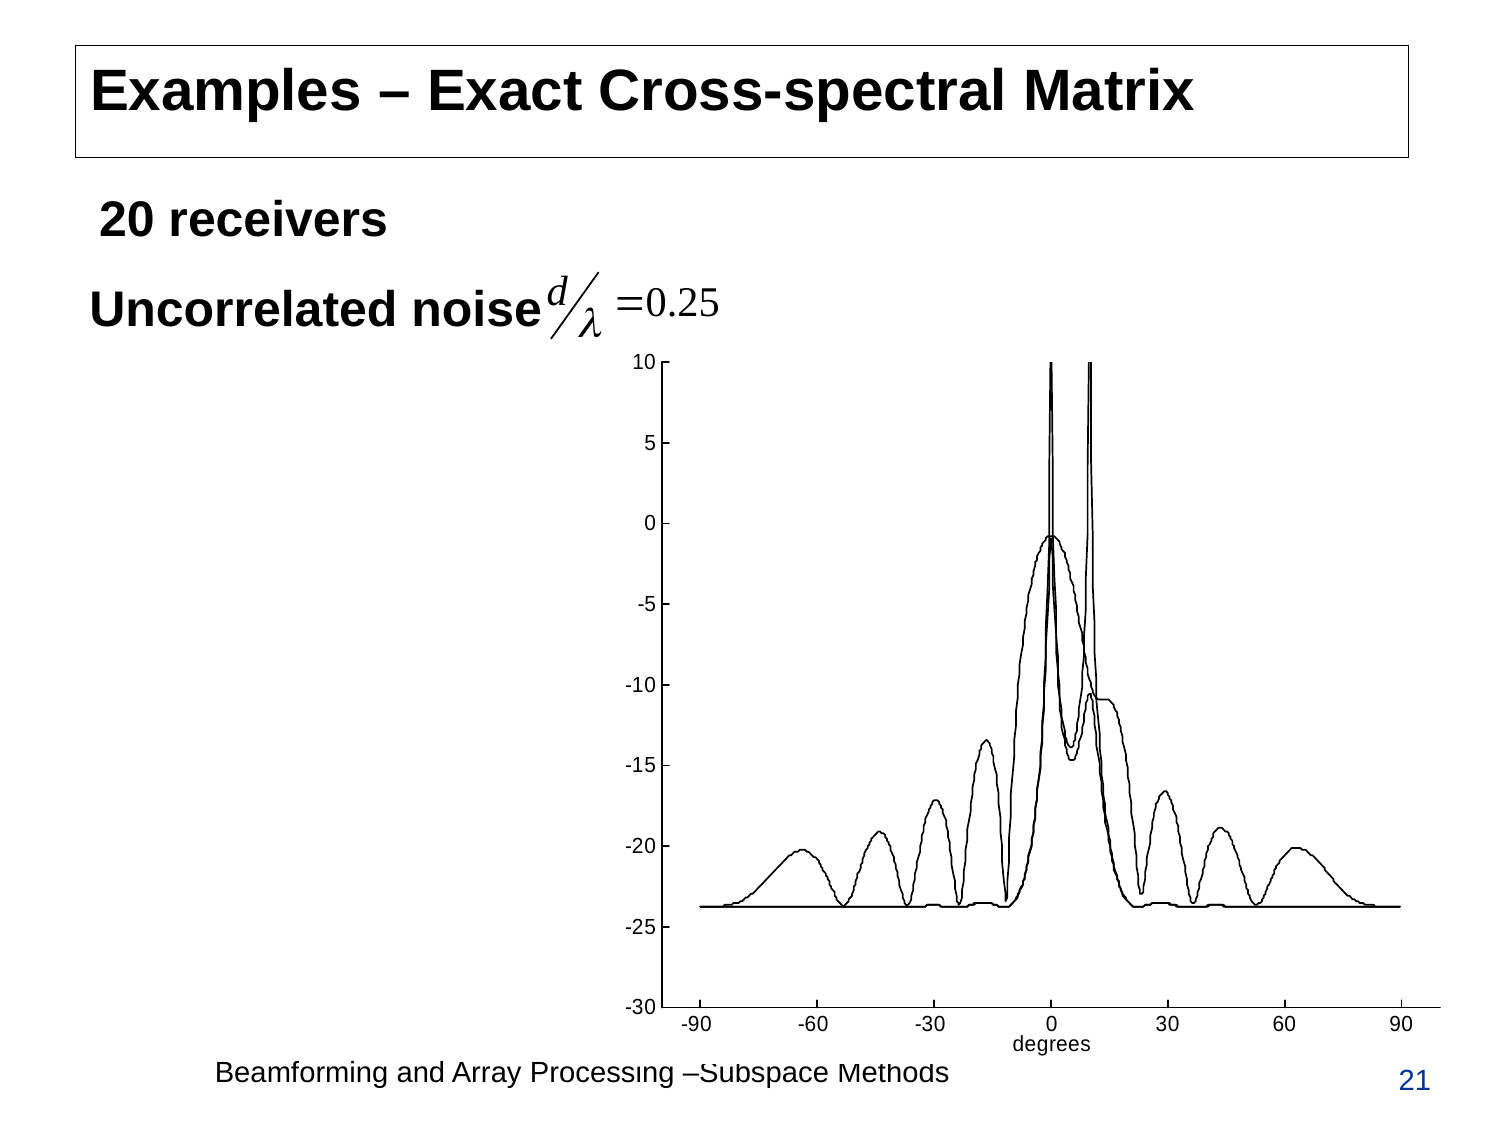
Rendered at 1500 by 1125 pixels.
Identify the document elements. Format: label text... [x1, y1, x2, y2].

text_box 20 receivers [84, 179, 403, 254]
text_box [540, 263, 728, 349]
title Examples – Exact Cross-spectral Matrix [75, 45, 1409, 158]
slide_number 21 [1207, 1073, 1447, 1102]
text_box Uncorrelated noise [74, 268, 534, 344]
picture [619, 343, 1448, 1065]
